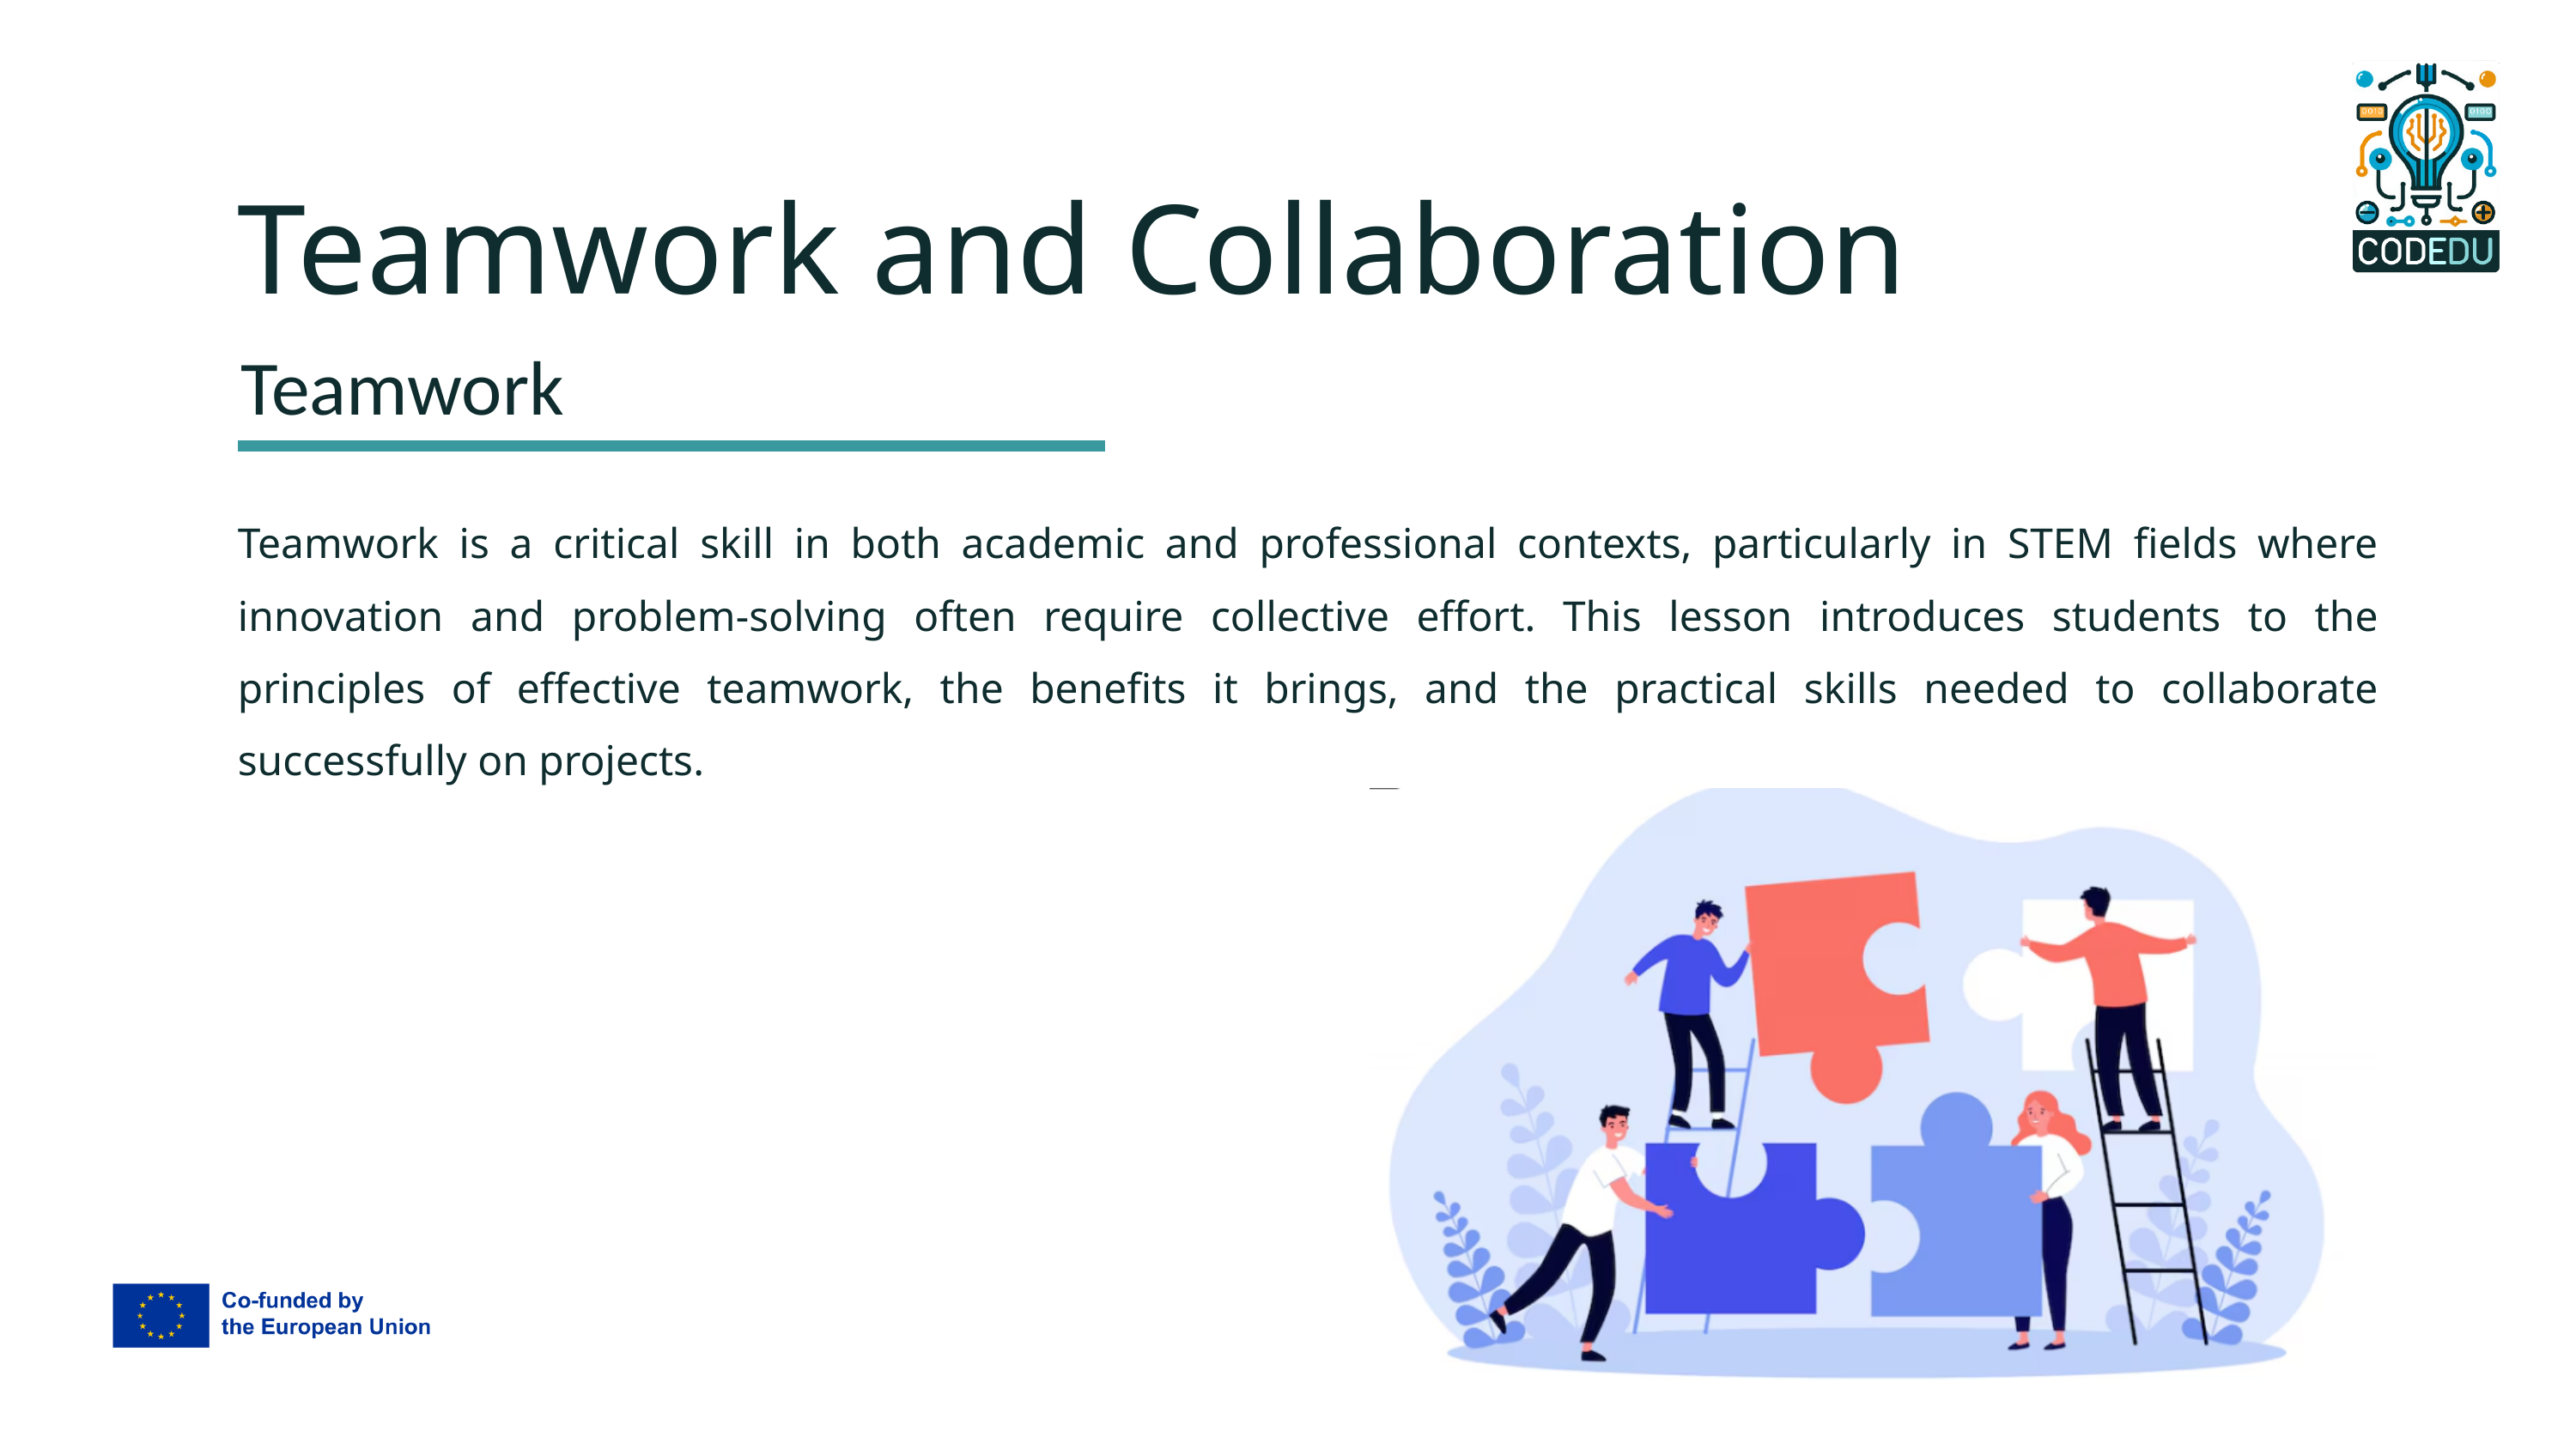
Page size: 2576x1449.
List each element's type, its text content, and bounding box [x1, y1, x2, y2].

text_box Teamwork is a critical skill in both academic and professional contexts, particularly in STEM fields where innovation and problem-solving often require collective effort. This lesson introduces students to the principles of effective teamwork, the benefits it brings, and the practical skills needed to collaborate successfully on projects. [237, 494, 2382, 785]
picture [2221, 0, 2576, 395]
picture [1370, 788, 2382, 1380]
text_box [107, 1278, 443, 1353]
text_box Teamwork and Collaboration [237, 155, 2222, 482]
text_box Teamwork [240, 301, 2396, 431]
